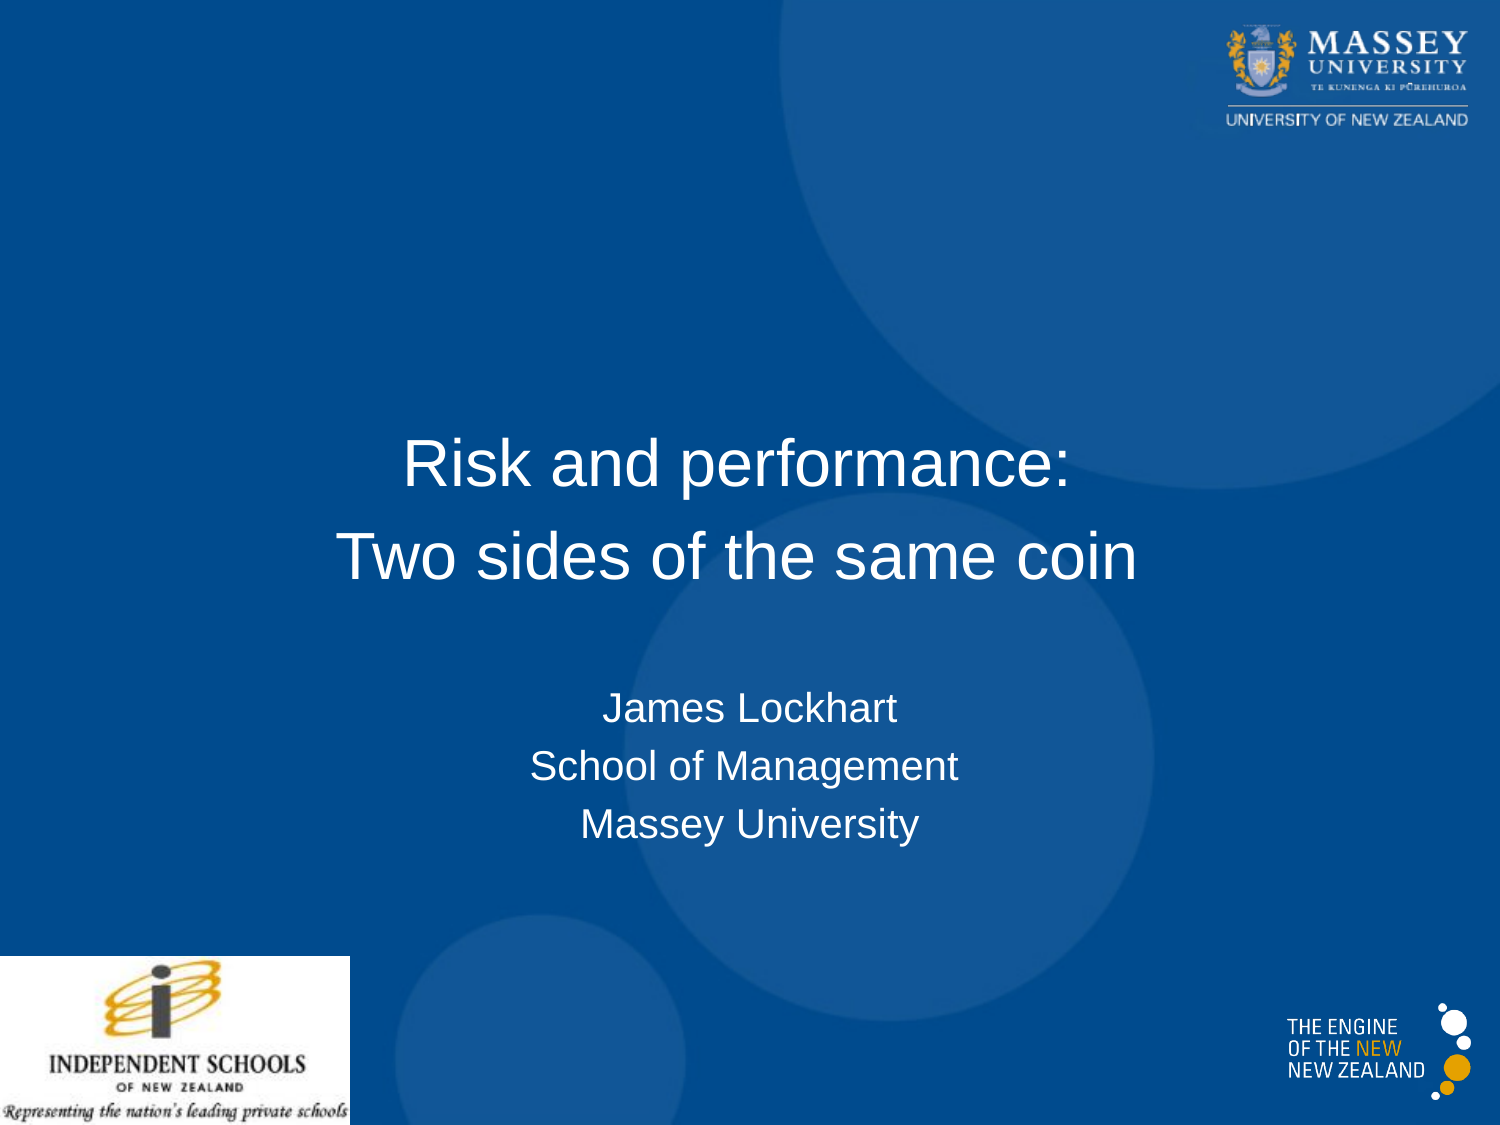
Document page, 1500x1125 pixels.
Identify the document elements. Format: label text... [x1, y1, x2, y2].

list Risk and performance: Two sides of the same coin [174, 412, 1300, 550]
list James Lockhart School of Management Massey University [75, 324, 1425, 988]
picture [0, 0, 1500, 1125]
